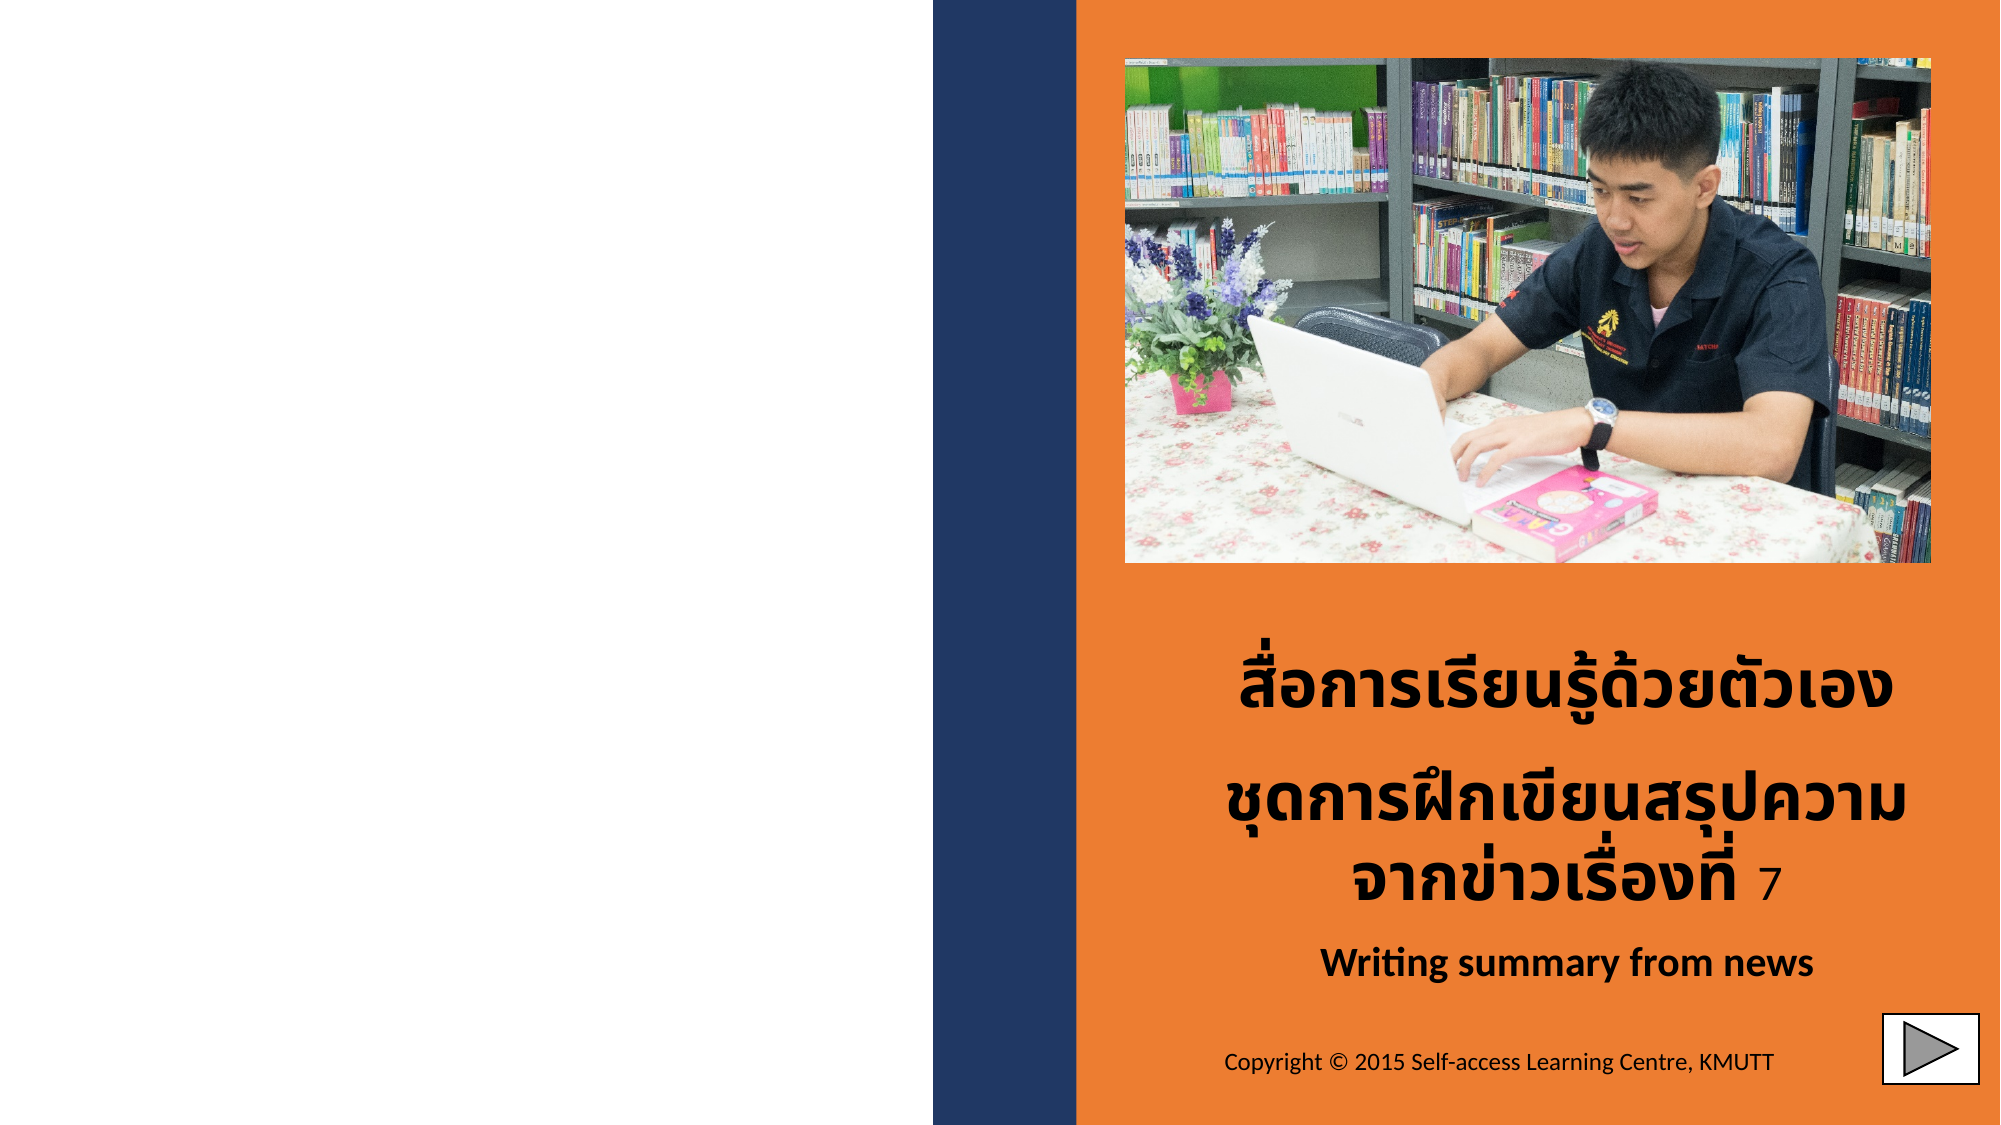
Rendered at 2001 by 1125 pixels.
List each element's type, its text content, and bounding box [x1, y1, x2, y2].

text_box Copyright © 2015 Self-access Learning Centre, KMUTT [1207, 1036, 1849, 1084]
text_box สื่อการเรียนรู้ด้วยตัวเอง ชุดการฝึกเขียนสรุปความจากข่าวเรื่องที่ 7 Writing summary from news [1203, 632, 1931, 994]
text_box [932, 0, 1077, 1125]
picture [1125, 58, 1931, 563]
text_box [1077, 0, 2000, 1125]
text_box [1882, 1013, 1980, 1085]
